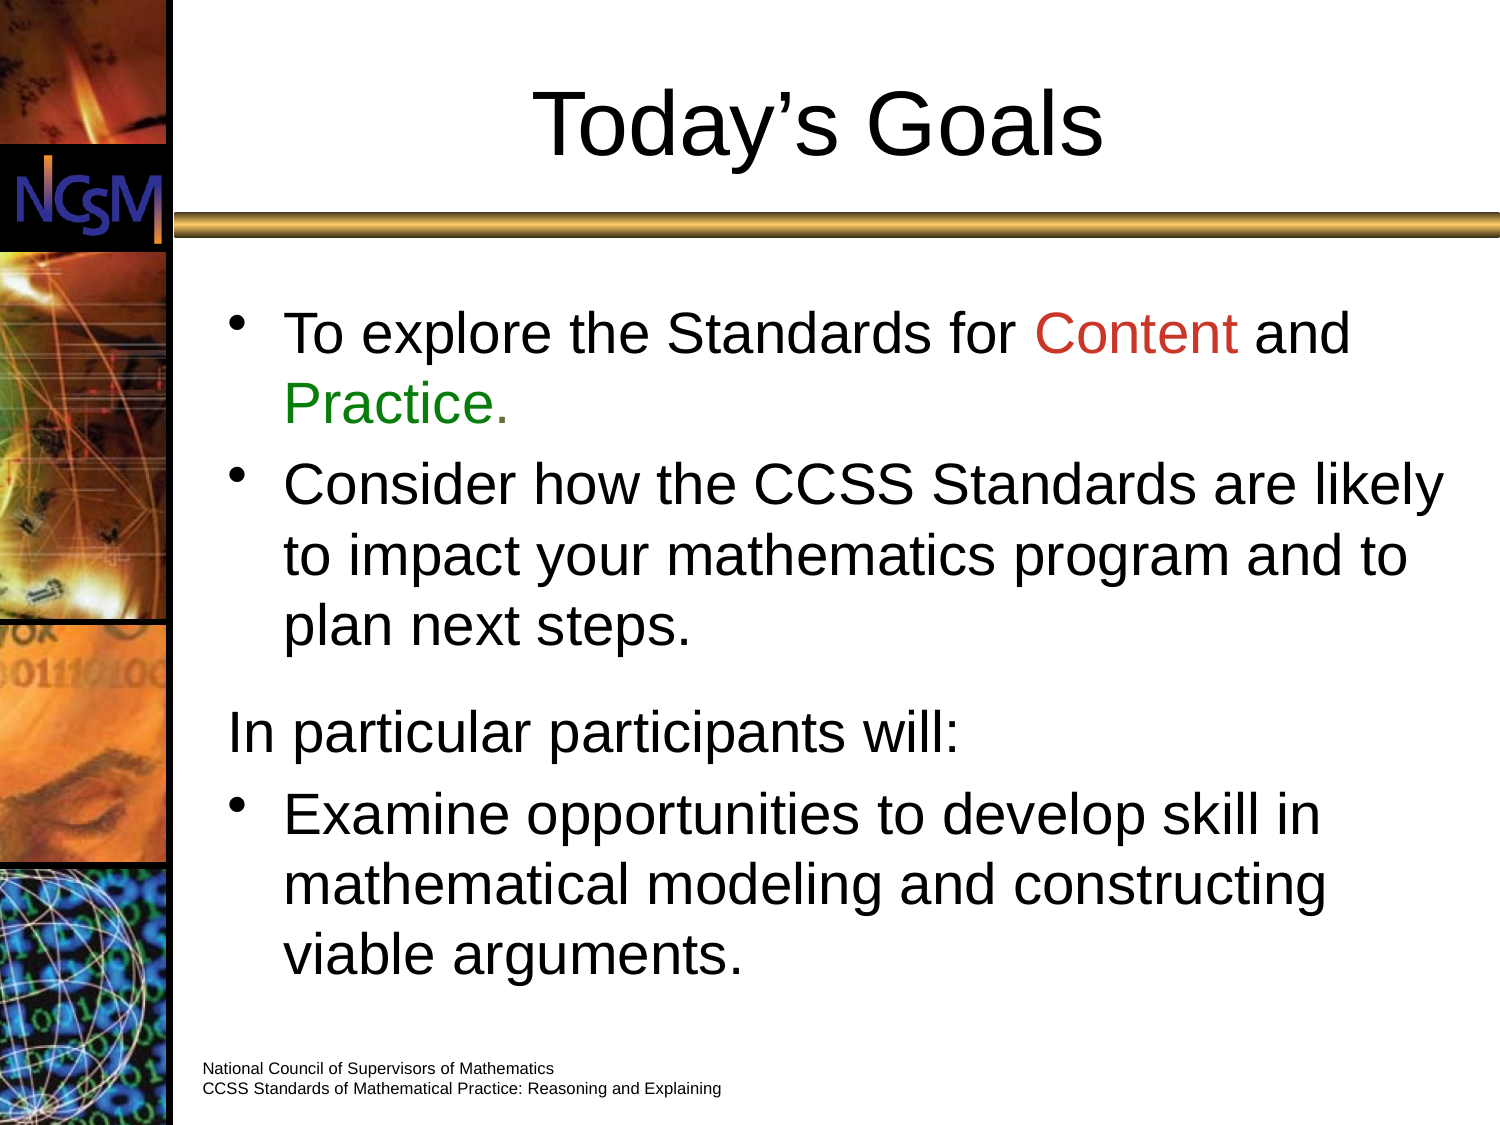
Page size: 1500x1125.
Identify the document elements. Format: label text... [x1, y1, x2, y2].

title Today’s Goals [212, 24, 1425, 213]
picture [0, 869, 166, 1125]
picture [0, 0, 167, 619]
list To explore the Standards for Content and Practice. Consider how the CCSS Standards are likely to impact your mathematics program and to plan next steps. In particular participants will: Examine opportunities to develop skill in mathematical modeling and constructing viable arguments. [212, 287, 1488, 1025]
slide_number National Council of Supervisors of Mathematics CCSS Standards of Mathematical Practice: Reasoning and Explaining [187, 1050, 900, 1125]
picture [0, 625, 166, 862]
